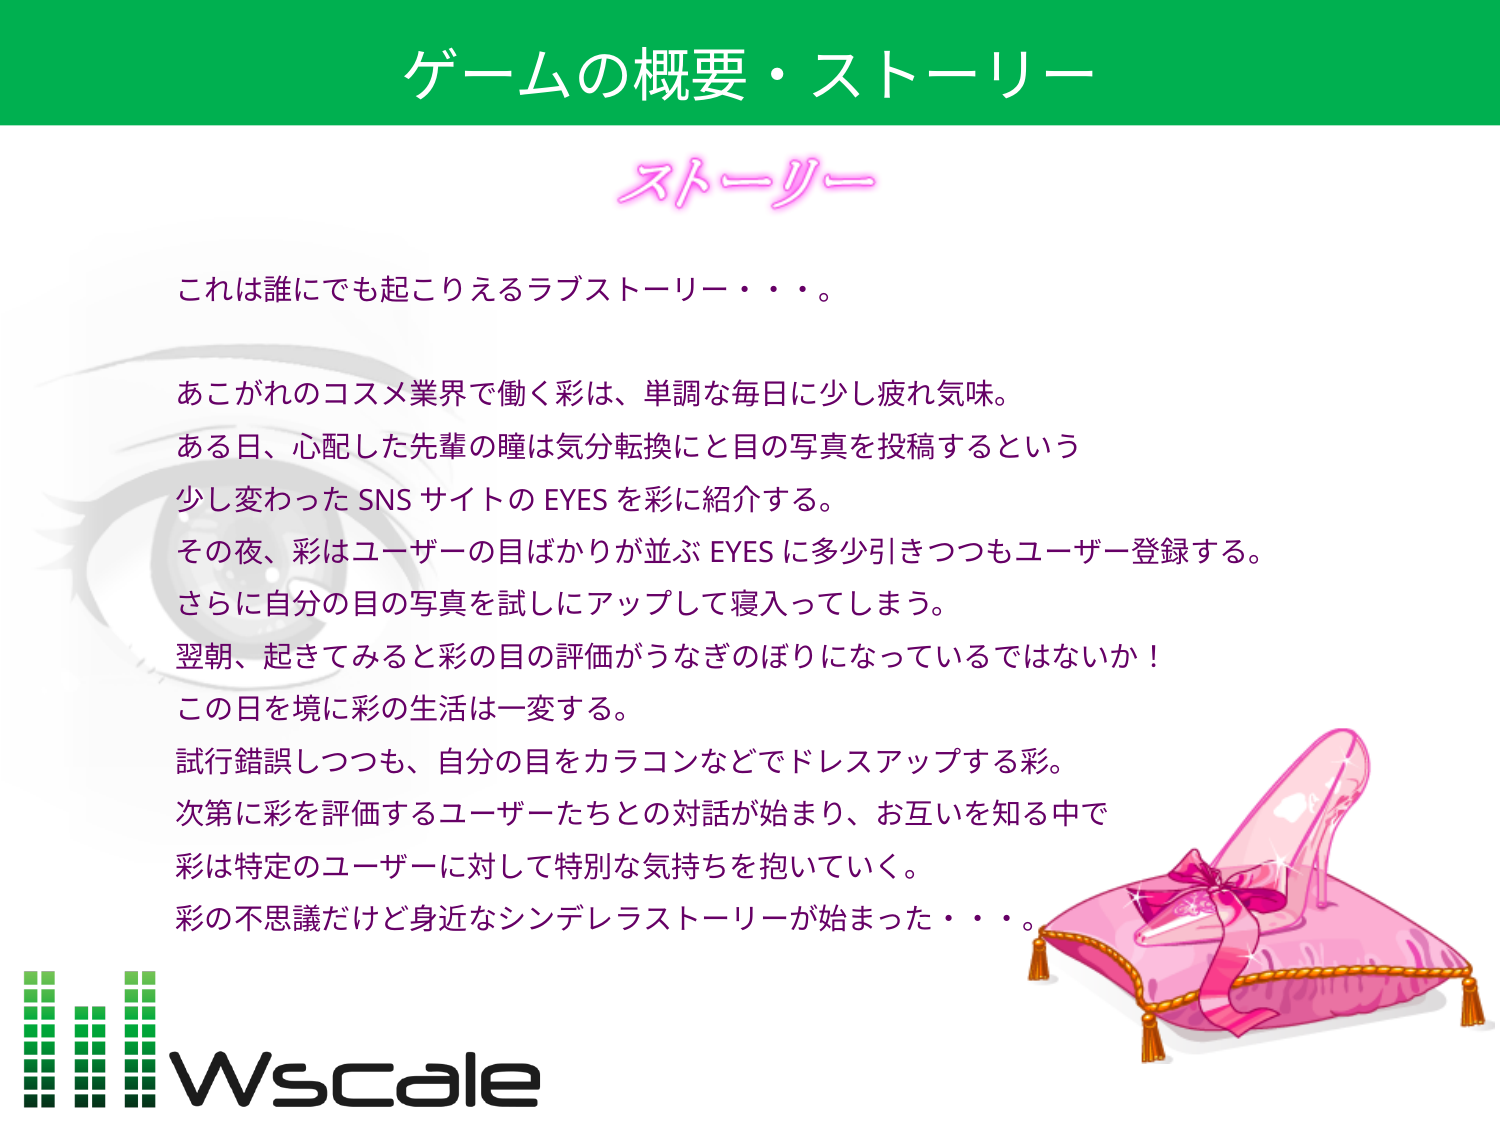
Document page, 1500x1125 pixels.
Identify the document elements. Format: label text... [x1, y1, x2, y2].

picture [0, 954, 561, 1125]
picture [0, 148, 497, 931]
text_box これは誰にでも起こりえるラブストーリー・・・。 あこがれのコスメ業界で働く彩は、単調な毎日に少し疲れ気味。 ある日、心配した先輩の瞳は気分転換にと目の写真を投稿するという 少し変わったSNSサイトのEYESを彩に紹介する。 その夜、彩はユーザーの目ばかりが並ぶEYESに多少引きつつもユーザー登録する。 さらに自分の目の写真を試しにアップして寝入ってしまう。 翌朝、起きてみると彩の目の評価がうなぎのぼりになっているではないか！ この日を境に彩の生活は一変する。 試行錯誤しつつも、自分の目をカラコンなどでドレスアップする彩。 次第に彩を評価するユーザーたちとの対話が始まり、お互いを知る中で 彩は特定のユーザーに対して特別な気持ちを抱いていく。 彩の不思議だけど身近なシンデレラストーリーが始まった・・・。 [160, 243, 1306, 988]
text_box ゲームの概要・ストーリー [74, 30, 1425, 117]
picture [586, 125, 914, 245]
picture [1026, 727, 1495, 1065]
